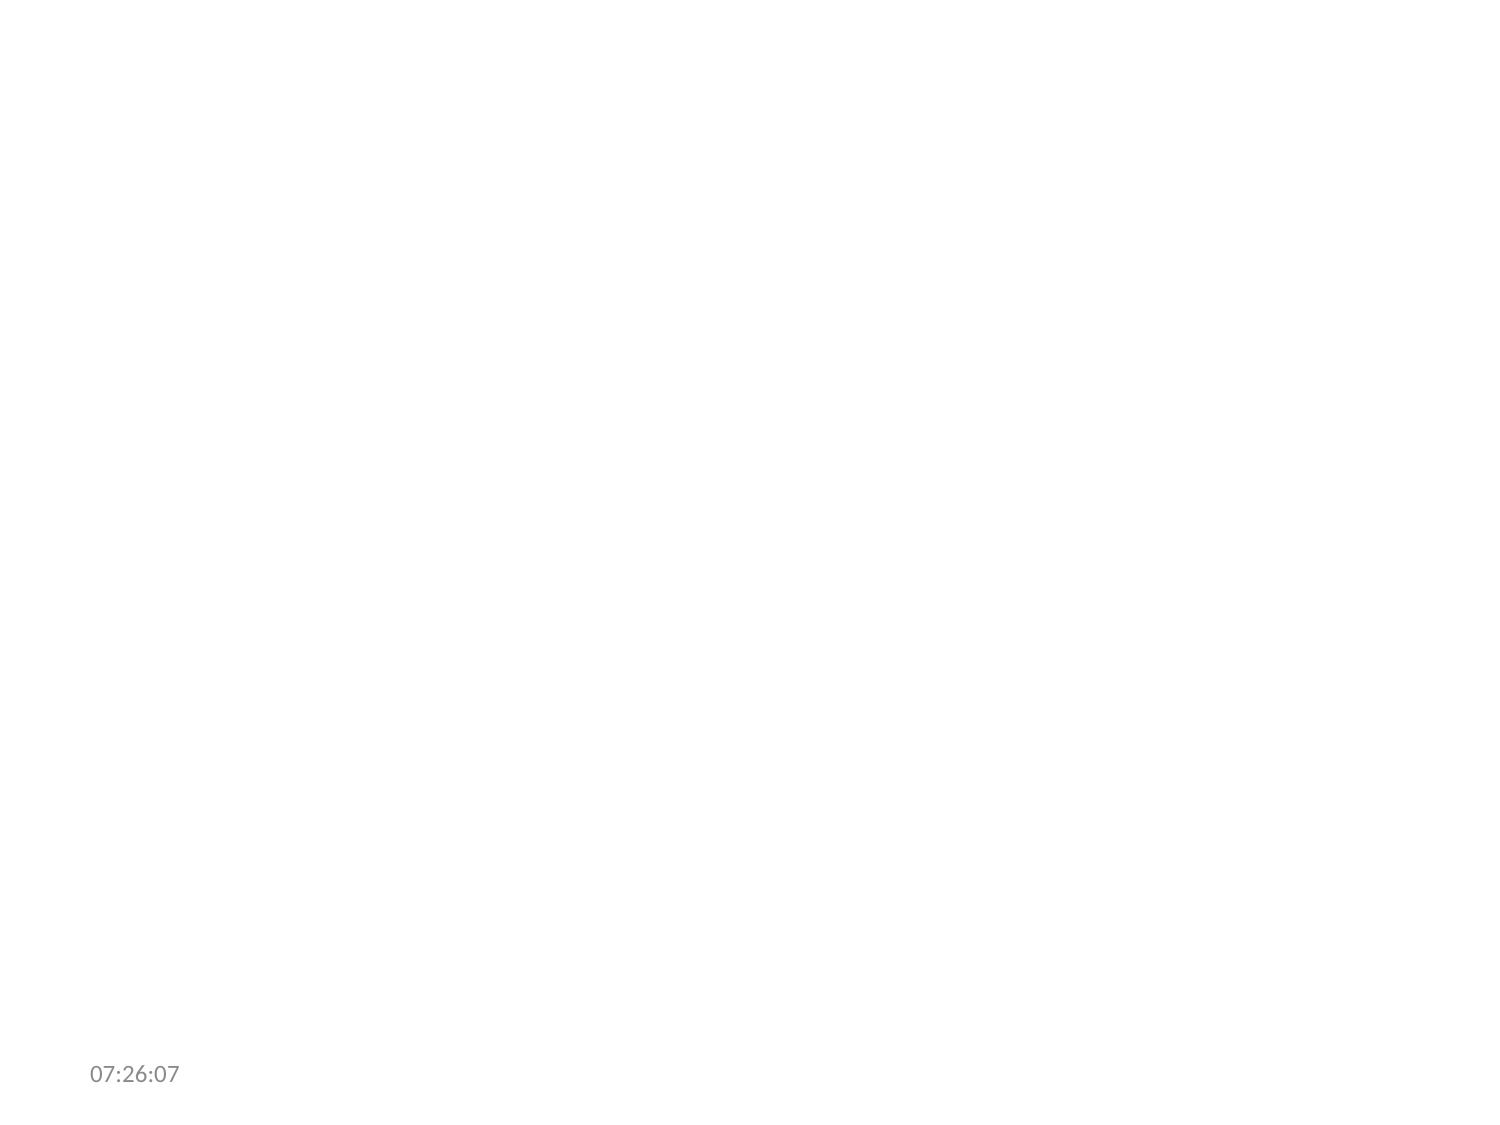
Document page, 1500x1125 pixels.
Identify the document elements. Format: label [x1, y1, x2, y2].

slide_number [75, 1042, 425, 1103]
